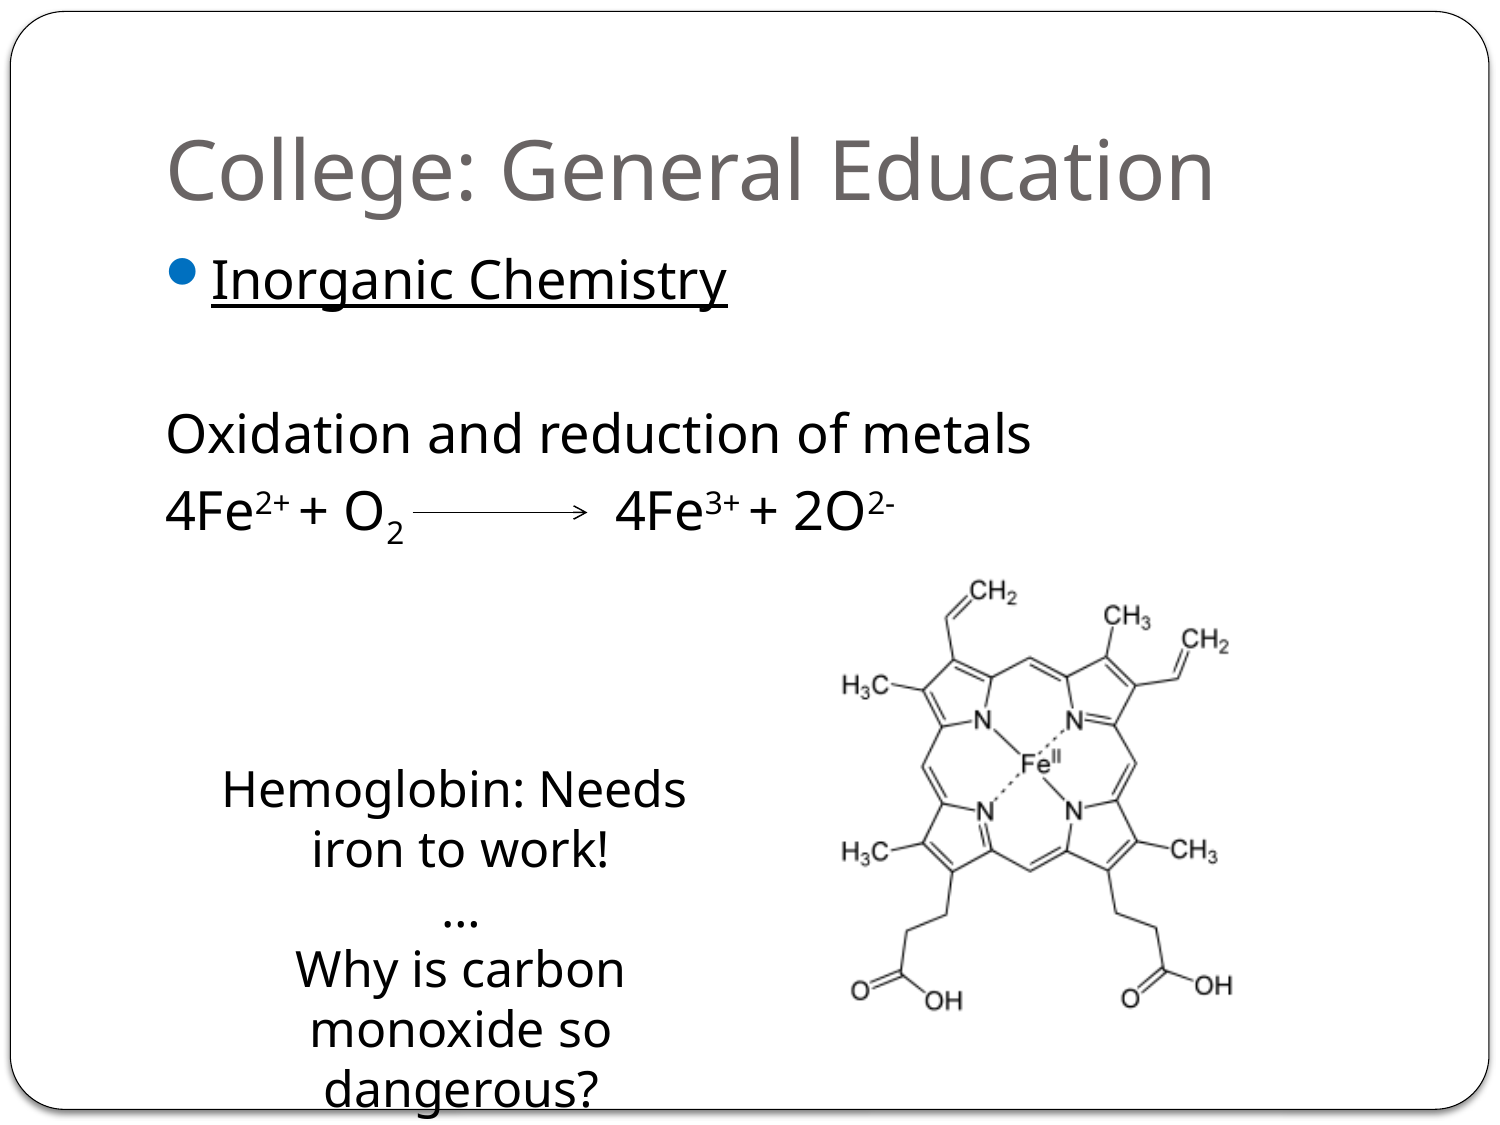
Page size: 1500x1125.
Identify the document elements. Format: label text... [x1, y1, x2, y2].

text_box Hemoglobin: Needs iron to work! … Why is carbon monoxide so dangerous? [186, 749, 737, 1125]
list Inorganic Chemistry Oxidation and reduction of metals 4Fe2+ + O2 4Fe3+ + 2O2- [149, 237, 1426, 988]
title College: General Education [149, 44, 1426, 233]
picture [837, 574, 1238, 1018]
